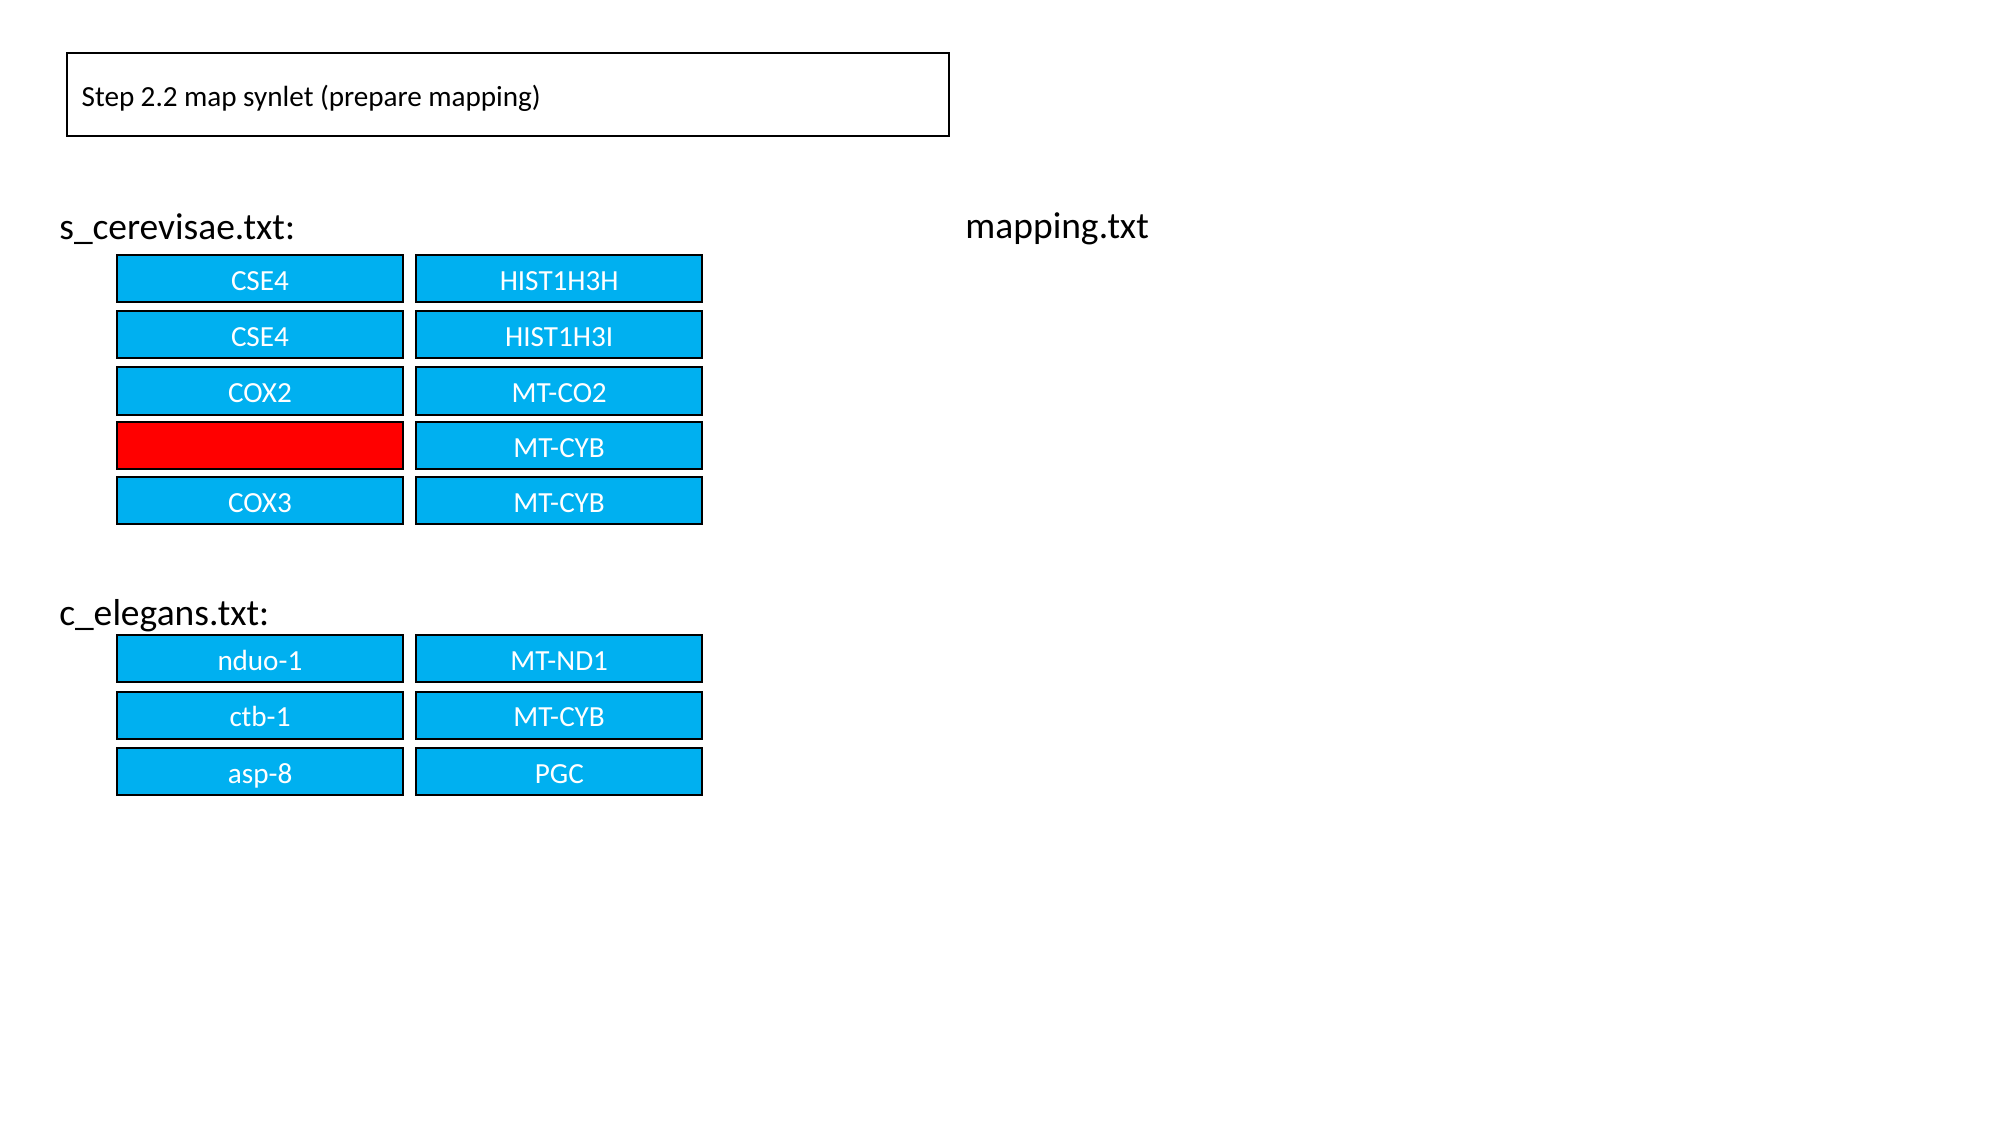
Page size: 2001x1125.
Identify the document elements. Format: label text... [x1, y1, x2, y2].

text_box nduo-1 [116, 634, 404, 683]
text_box c_elegans.txt: [44, 580, 285, 641]
text_box asp-8 [116, 747, 404, 796]
text_box COX3 [116, 476, 404, 525]
text_box Step 2.2 map synlet (prepare mapping) [66, 52, 950, 137]
text_box HIST1H3H [415, 254, 703, 303]
text_box HIST1H3I [415, 310, 703, 359]
text_box MT-CYB [415, 476, 703, 525]
text_box COX2 [116, 366, 404, 416]
text_box MT-ND1 [415, 634, 703, 683]
text_box [116, 421, 404, 470]
text_box PGC [415, 747, 703, 796]
text_box s_cerevisae.txt: [44, 194, 311, 255]
text_box MT-CYB [415, 691, 703, 740]
text_box CSE4 [116, 254, 404, 303]
text_box MT-CYB [415, 421, 703, 470]
text_box ctb-1 [116, 691, 404, 740]
text_box MT-CO2 [415, 366, 703, 416]
text_box mapping.txt [950, 193, 1164, 254]
text_box CSE4 [116, 310, 404, 359]
